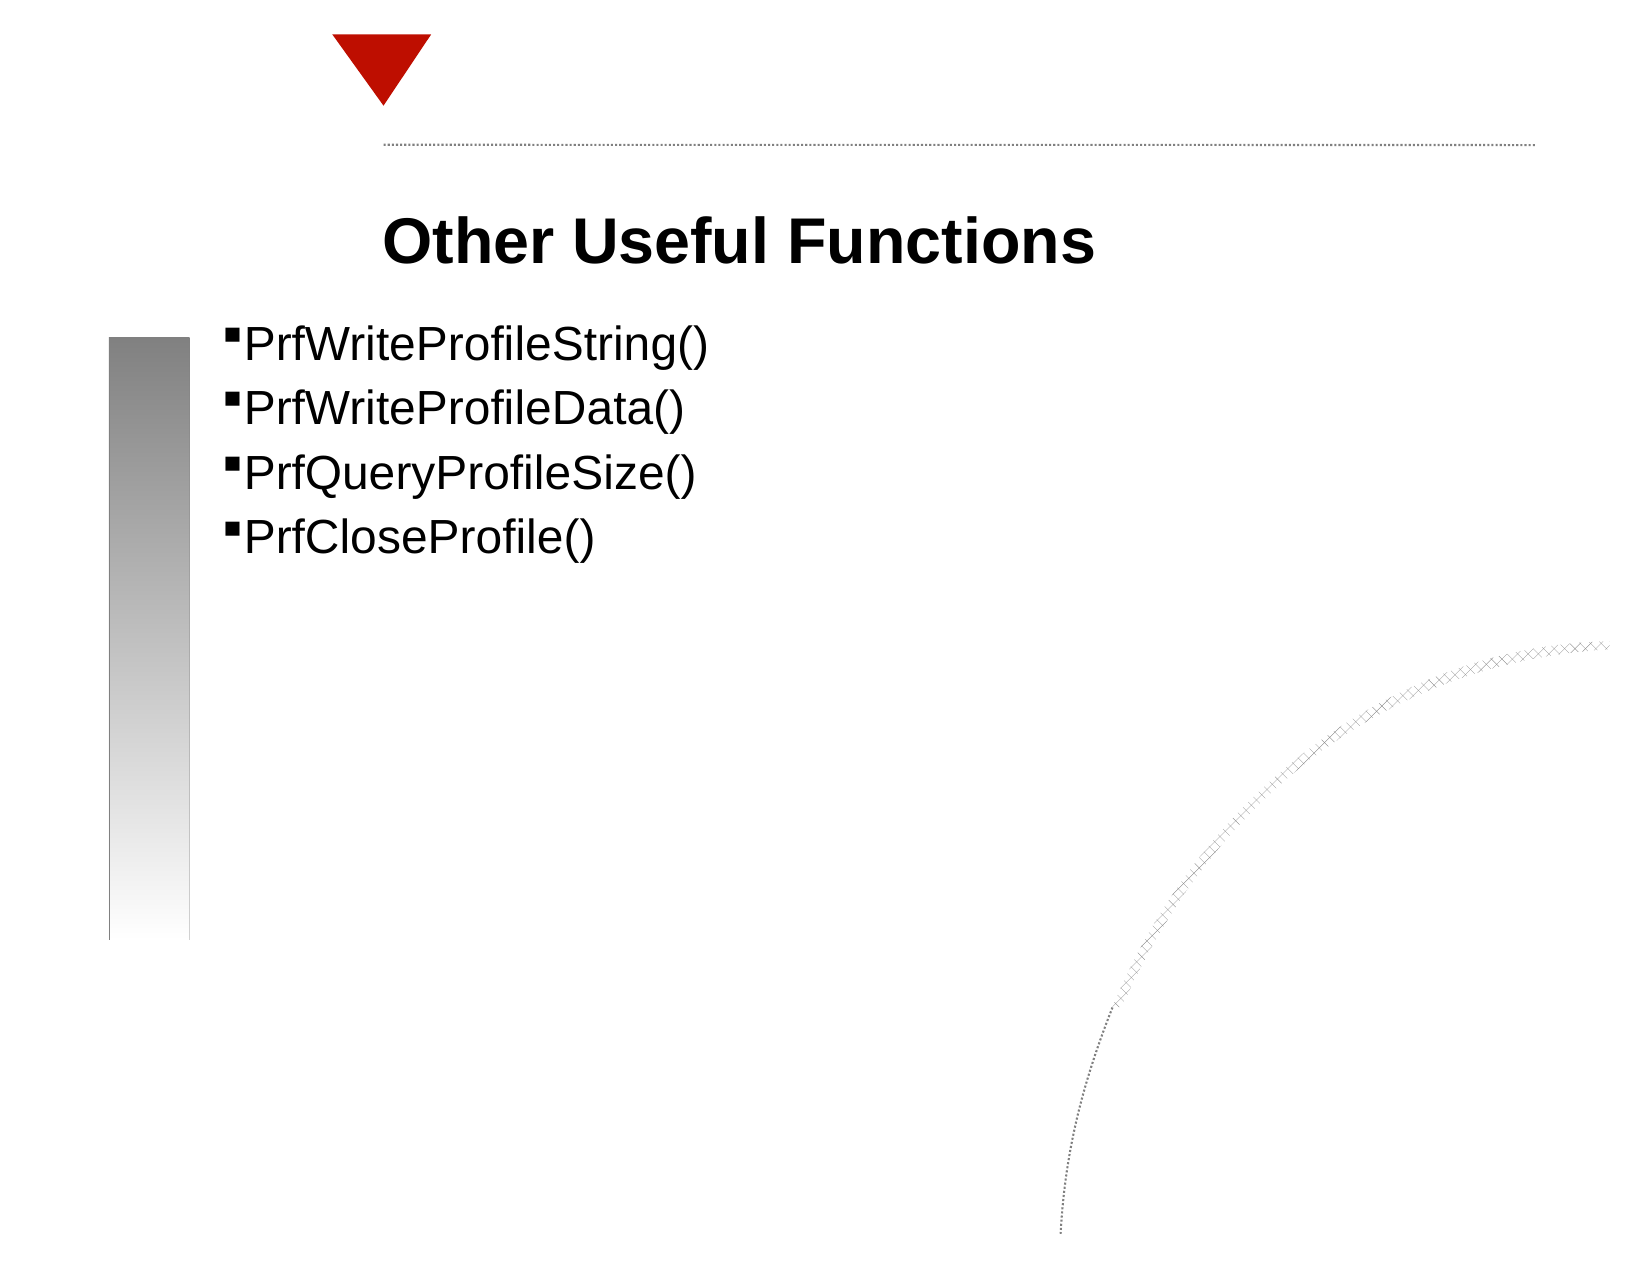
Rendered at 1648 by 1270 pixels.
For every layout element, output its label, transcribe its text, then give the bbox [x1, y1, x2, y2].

text_box Other Useful Functions [382, 199, 1539, 277]
text_box PrfWriteProfileString() PrfWriteProfileData() PrfQueryProfileSize() PrfCloseProfile() [221, 312, 1532, 564]
